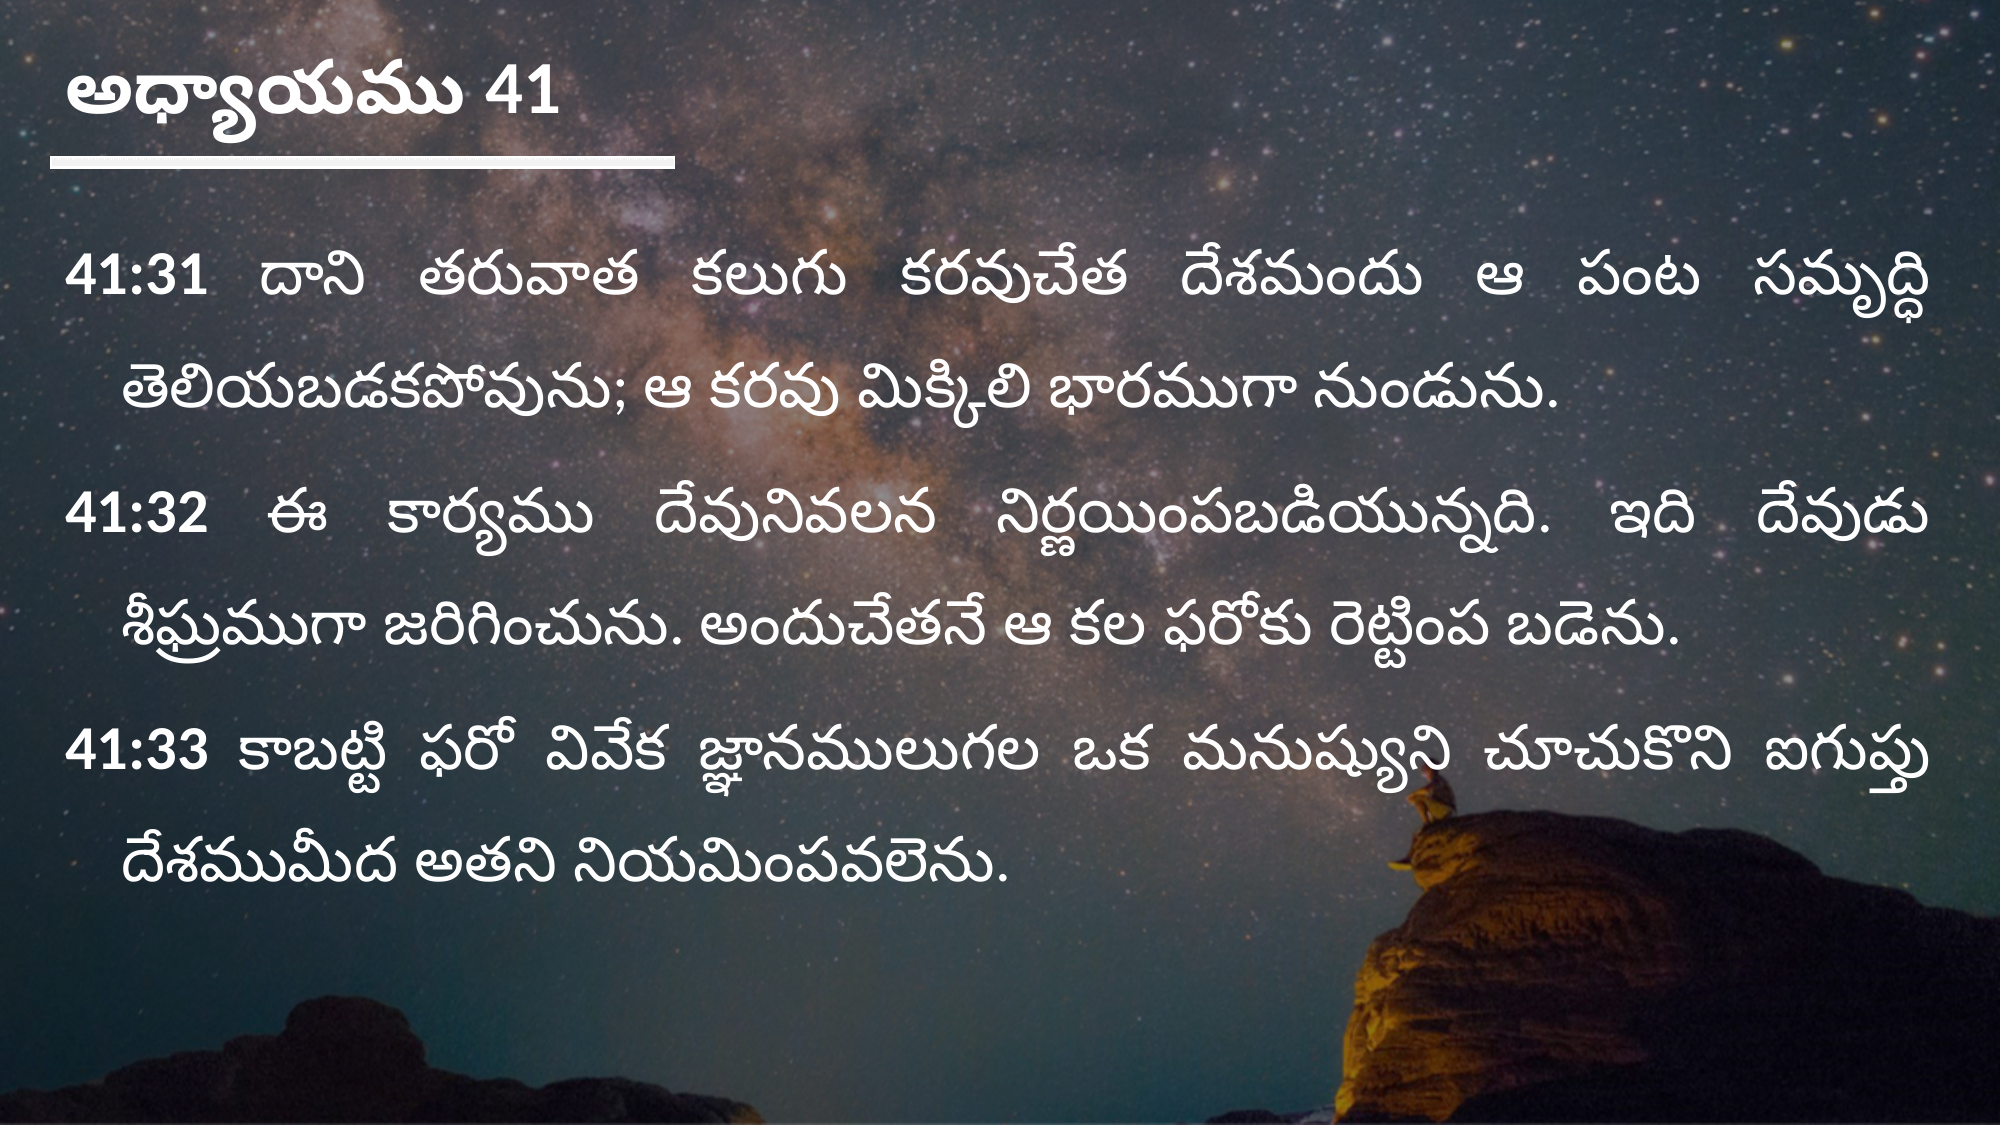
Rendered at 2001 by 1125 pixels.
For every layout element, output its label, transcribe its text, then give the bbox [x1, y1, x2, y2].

picture [0, 0, 2000, 1125]
list 41:31 దాని తరువాత కలుగు కరవుచేత దేశమందు ఆ పంట సమృద్ధి తెలియబడకపోవును; ఆ కరవు మిక్కిలి భారముగా నుండును. 41:32 ఈ కార్యము దేవునివలన నిర్ణయింపబడియున్నది. ఇది దేవుడు శీఘ్రముగా జరిగించును. అందుచేతనే ఆ కల ఫరోకు రెట్టింప బడెను. 41:33 కాబట్టి ఫరో వివేక జ్ఞానములుగల ఒక మనుష్యుని చూచుకొని ఐగుప్తు దేశముమీద అతని నియమింపవలెను. [50, 187, 1946, 1063]
title అధ్యాయము 41 [50, 0, 1925, 167]
